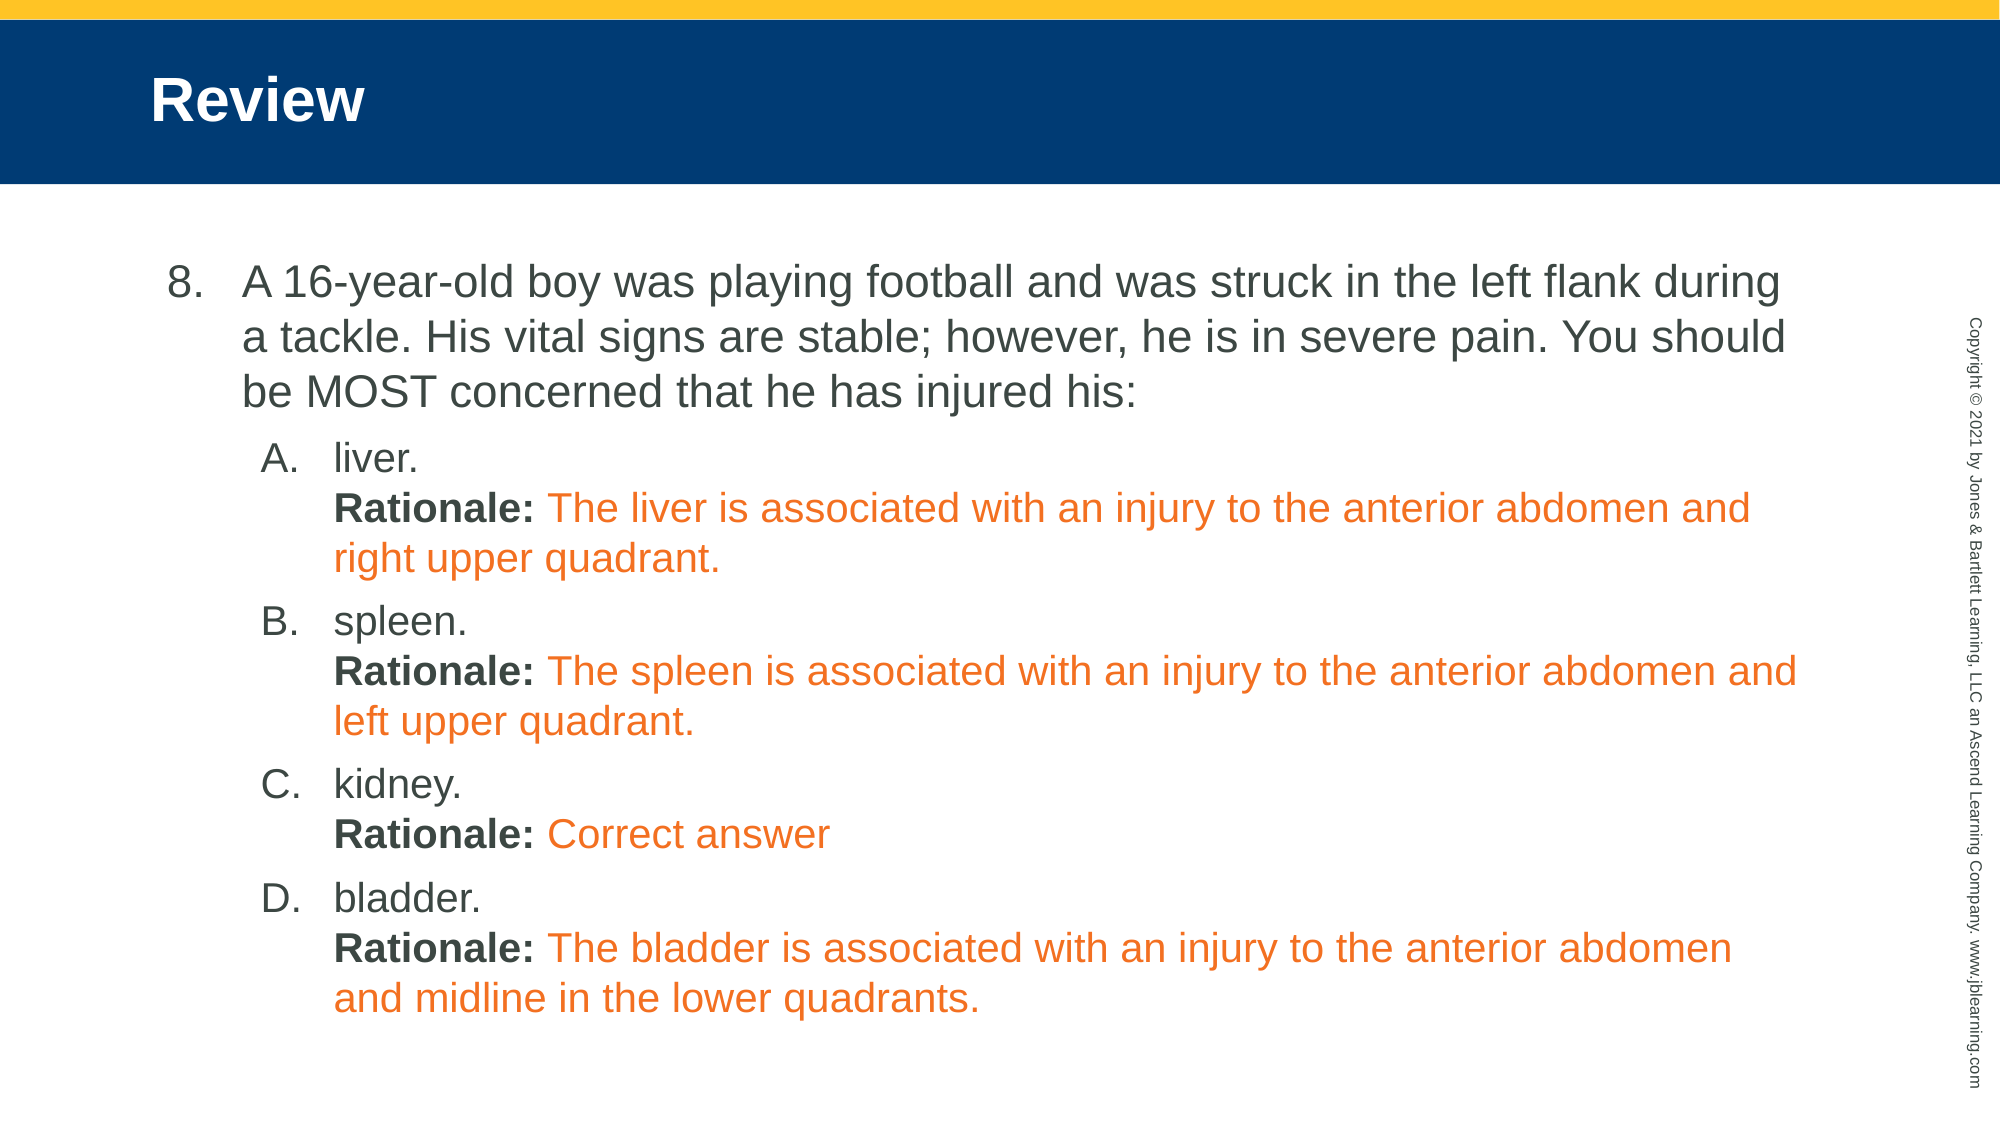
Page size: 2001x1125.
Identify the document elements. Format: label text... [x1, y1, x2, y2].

title Review [0, 19, 2000, 185]
list A 16-year-old boy was playing football and was struck in the left flank during a tackle. His vital signs are stable; however, he is in severe pain. You should be MOST concerned that he has injured his: liver. Rationale: The liver is associated with an injury to the anterior abdomen and right upper quadrant. spleen. Rationale: The spleen is associated with an injury to the anterior abdomen and left upper quadrant. kidney. Rationale: Correct answer bladder. Rationale: The bladder is associated with an injury to the anterior abdomen and midline in the lower quadrants. [151, 244, 1840, 1042]
